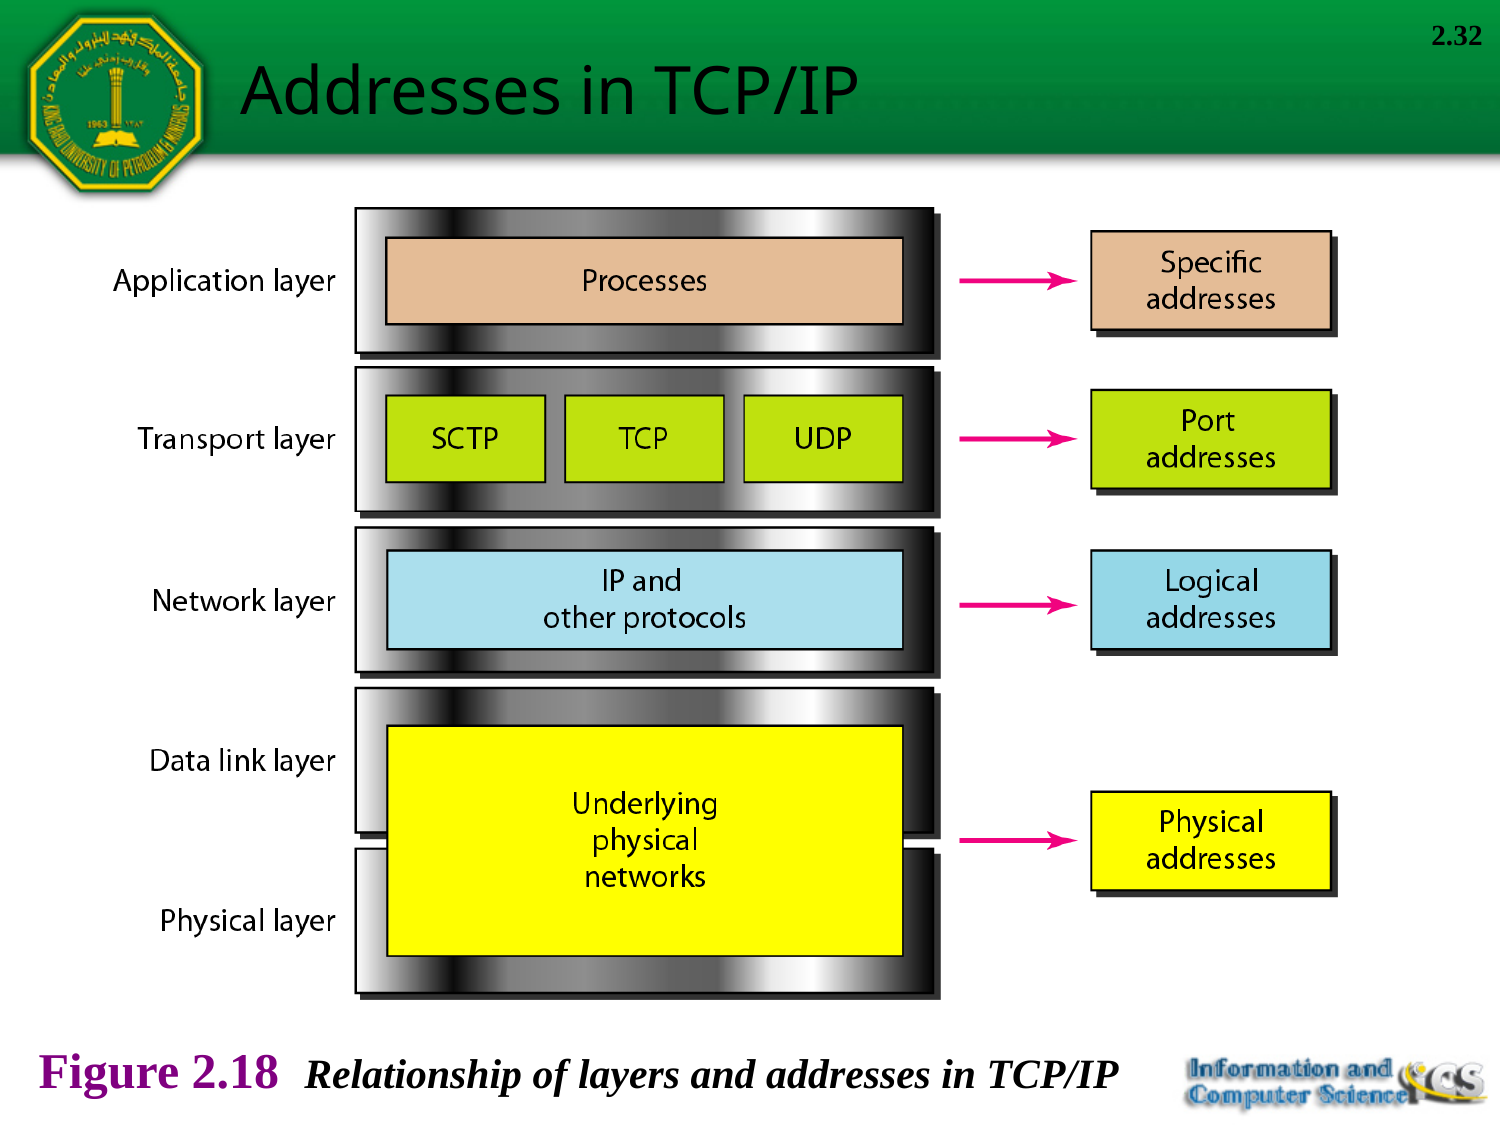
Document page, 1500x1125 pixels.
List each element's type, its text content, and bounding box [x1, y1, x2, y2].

text_box Figure 2.18 Relationship of layers and addresses in TCP/IP [23, 1031, 1135, 1106]
slide_number 2.32 [1412, 4, 1498, 65]
picture [0, 0, 1500, 1125]
title Addresses in TCP/IP [225, 24, 1475, 150]
